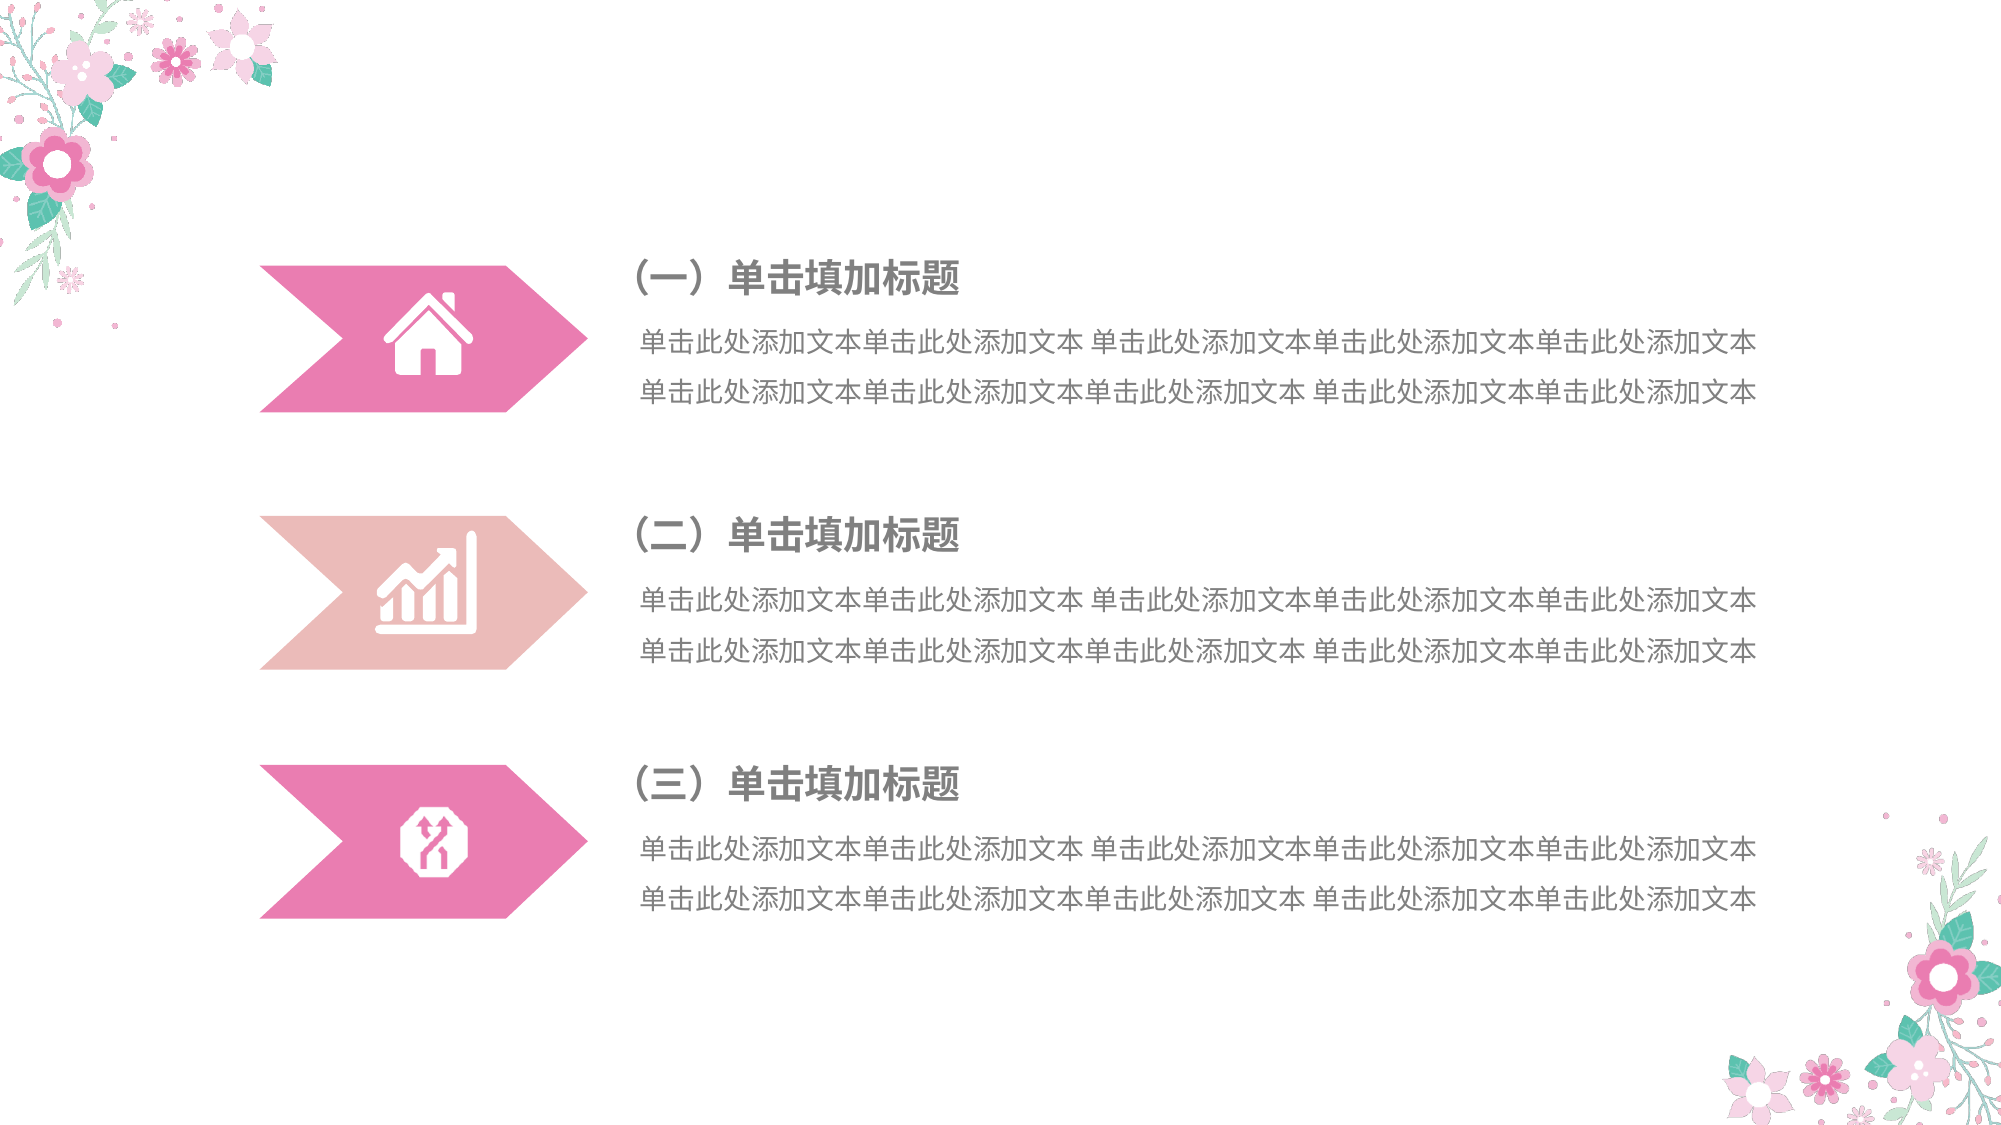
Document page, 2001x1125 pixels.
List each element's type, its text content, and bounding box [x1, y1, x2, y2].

text_box 单击此处添加文本单击此处添加文本 单击此处添加文本单击此处添加文本单击此处添加文本 单击此处添加文本单击此处添加文本单击此处添加文本 单击此处添加文本单击此处添加文本 [622, 299, 1829, 417]
picture [1715, 785, 2001, 1125]
text_box （二）单击填加标题 [599, 505, 1128, 564]
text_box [259, 515, 588, 670]
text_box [259, 764, 588, 919]
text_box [259, 265, 588, 413]
text_box 单击此处添加文本单击此处添加文本 单击此处添加文本单击此处添加文本单击此处添加文本 单击此处添加文本单击此处添加文本单击此处添加文本 单击此处添加文本单击此处添加文本 [622, 806, 1715, 924]
text_box （三）单击填加标题 [599, 754, 1128, 813]
text_box 单击此处添加文本单击此处添加文本 单击此处添加文本单击此处添加文本单击此处添加文本 单击此处添加文本单击此处添加文本单击此处添加文本 单击此处添加文本单击此处添加文本 [622, 557, 1829, 676]
text_box （一）单击填加标题 [599, 247, 1128, 306]
picture [0, 0, 285, 357]
